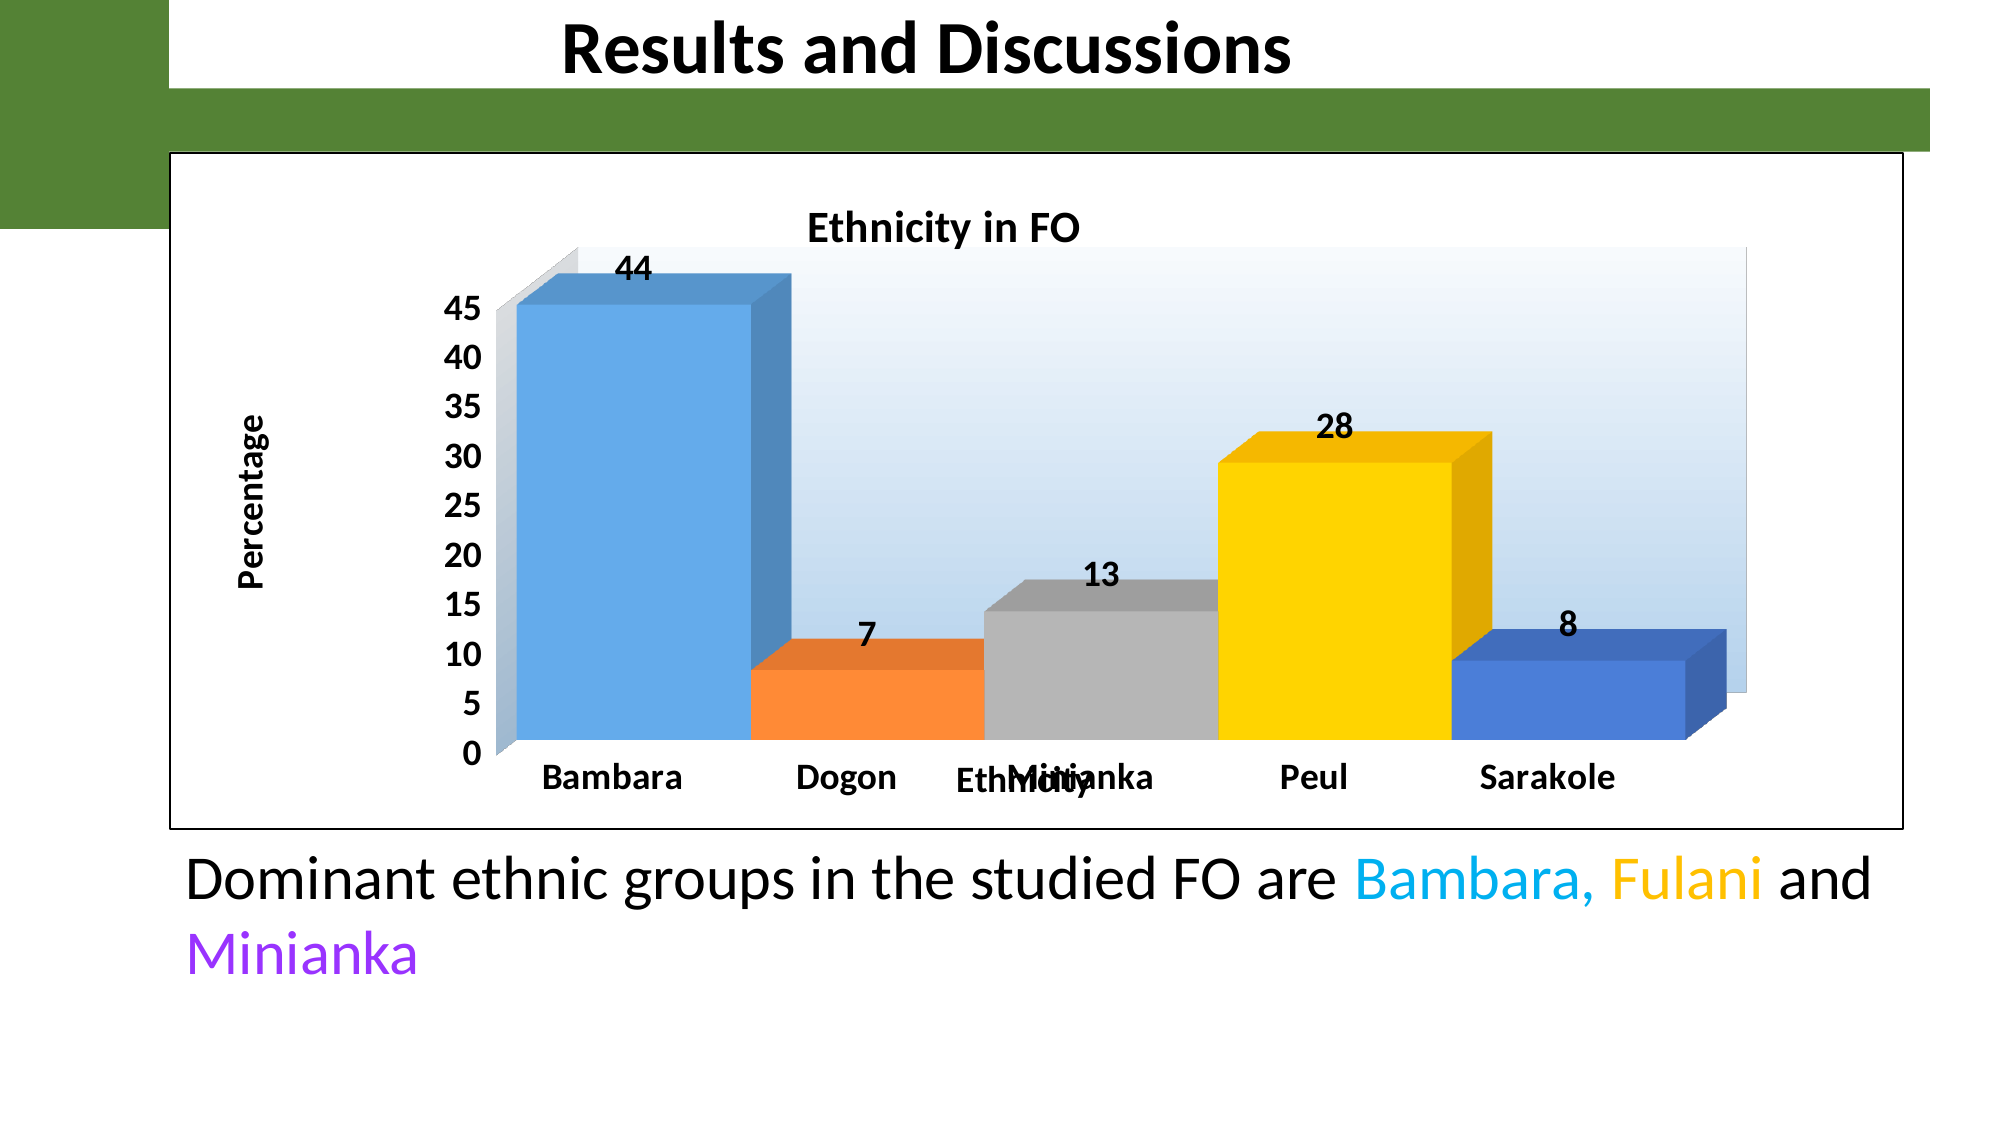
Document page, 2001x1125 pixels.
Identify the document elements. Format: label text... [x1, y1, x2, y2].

text_box [0, 0, 169, 229]
chart [168, 151, 1904, 830]
text_box Dominant ethnic groups in the studied FO are Bambara, Fulani and Minianka [170, 829, 1935, 995]
text_box Results and Discussions [300, 0, 1556, 96]
text_box [169, 88, 1930, 152]
